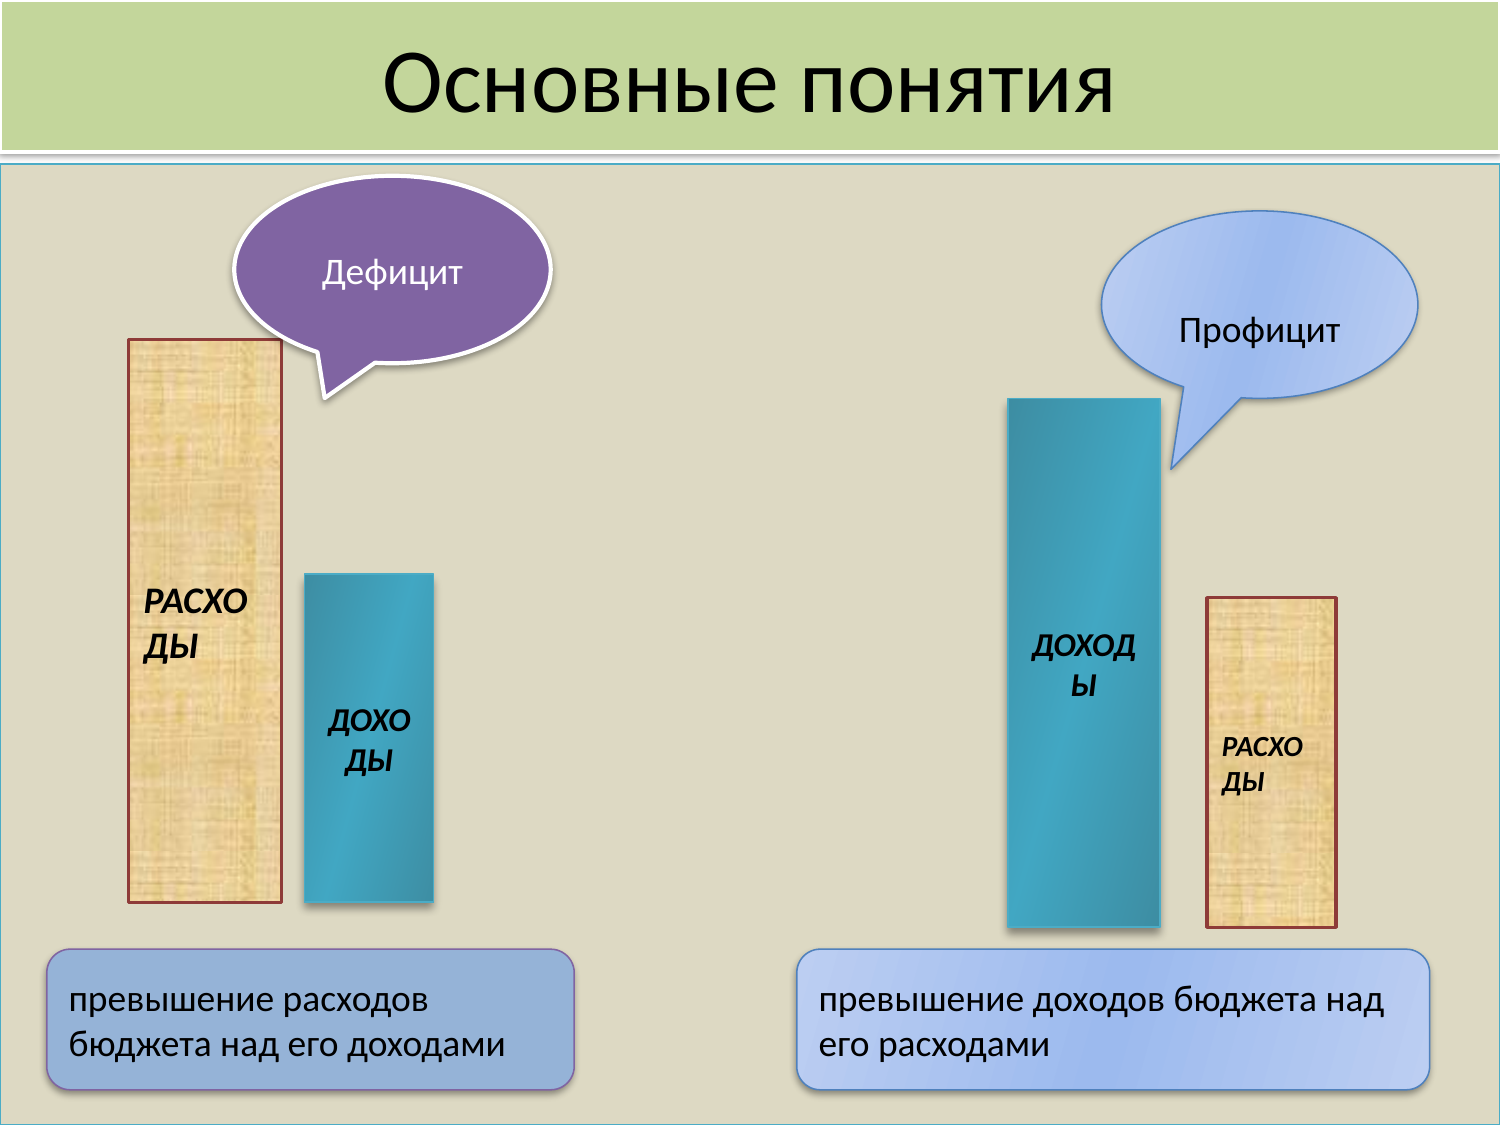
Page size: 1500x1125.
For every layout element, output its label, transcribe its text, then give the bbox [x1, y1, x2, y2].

text_box РАСХОДЫ [127, 338, 283, 904]
text_box превышение расходов бюджета над его доходами [46, 948, 575, 1091]
text_box ДОХОДЫ [304, 573, 434, 903]
title Основные понятия [0, 0, 1500, 154]
text_box [0, 163, 1500, 1125]
text_box Дефицит [232, 173, 553, 401]
text_box Профицит [1100, 210, 1419, 470]
text_box превышение доходов бюджета над его расходами [796, 948, 1431, 1091]
text_box РАСХОДЫ [1205, 596, 1338, 929]
text_box ДОХОДЫ [1007, 398, 1161, 928]
